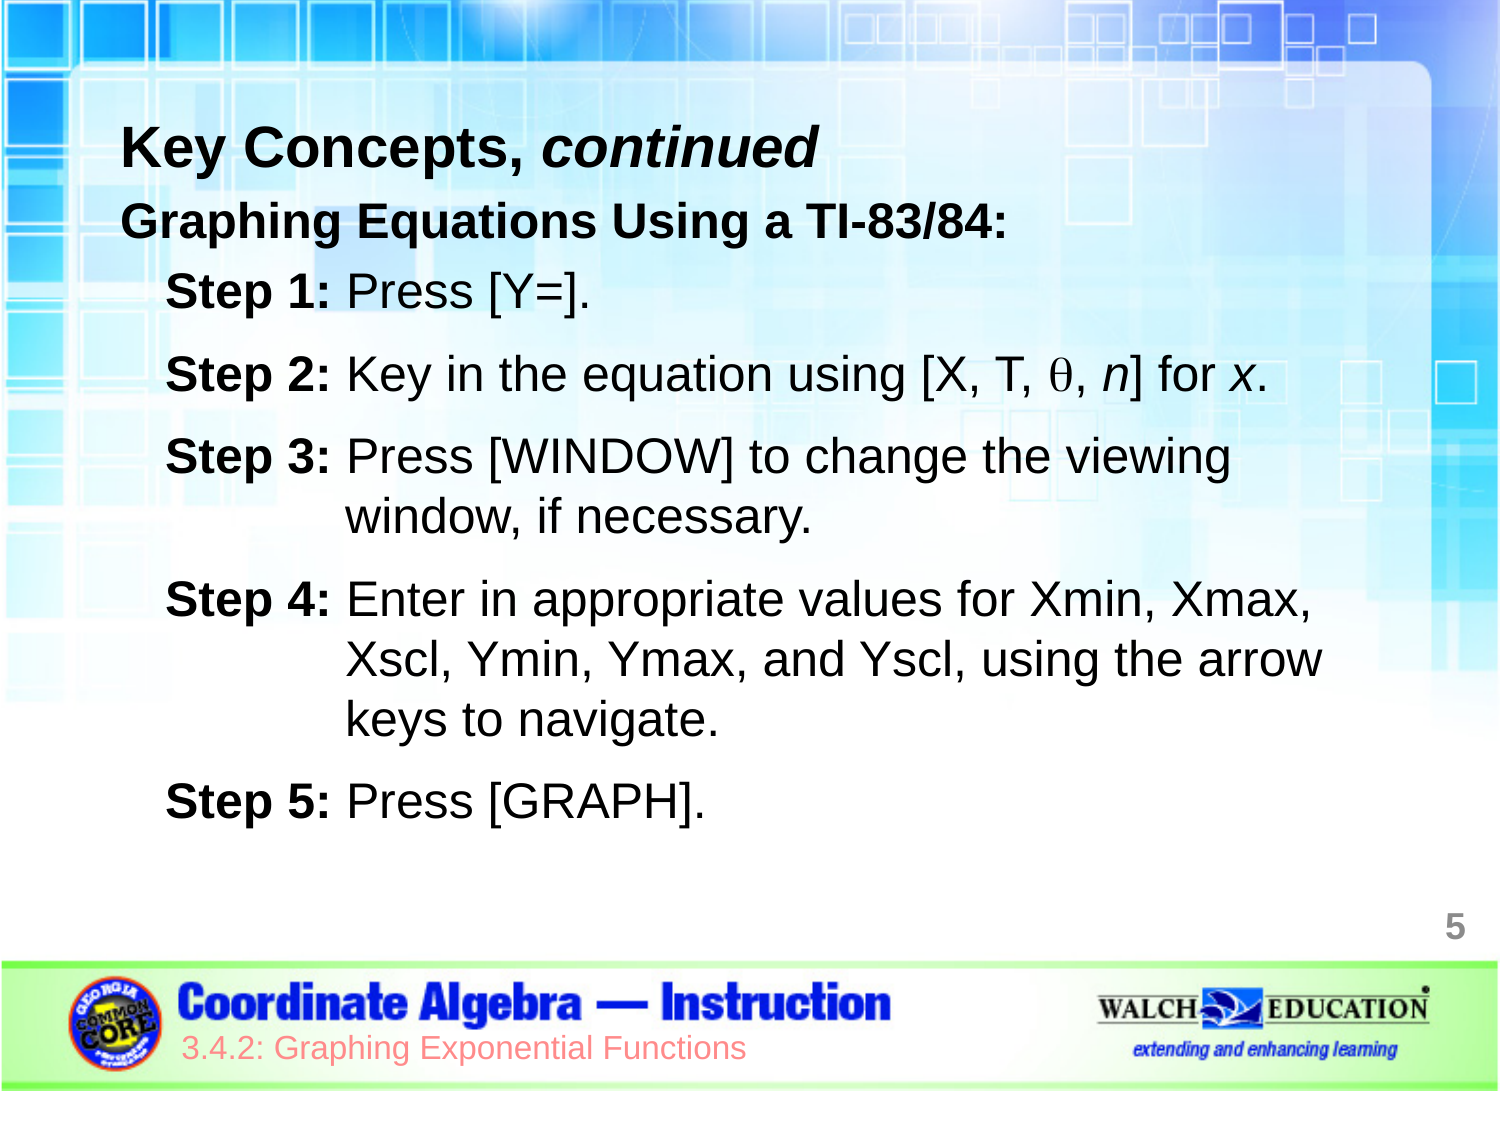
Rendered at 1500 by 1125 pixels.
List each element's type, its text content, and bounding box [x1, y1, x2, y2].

picture [1, 0, 1500, 1091]
footer 3.4.2: Graphing Exponential Functions [166, 1024, 1080, 1069]
slide_number 5 [1361, 901, 1481, 949]
subtitle Key Concepts, continued Graphing Equations Using a TI-83/84: Step 1: Press [Y=]. Step 2: Key in the equation using [X, T, q, n] for x. Step 3: Press [WINDOW] to change the viewing window, if necessary. Step 4: Enter in appropriate values for Xmin, Xmax, Xscl, Ymin, Ymax, and Yscl, using the arrow keys to navigate. Step 5: Press [GRAPH]. [105, 101, 1394, 922]
